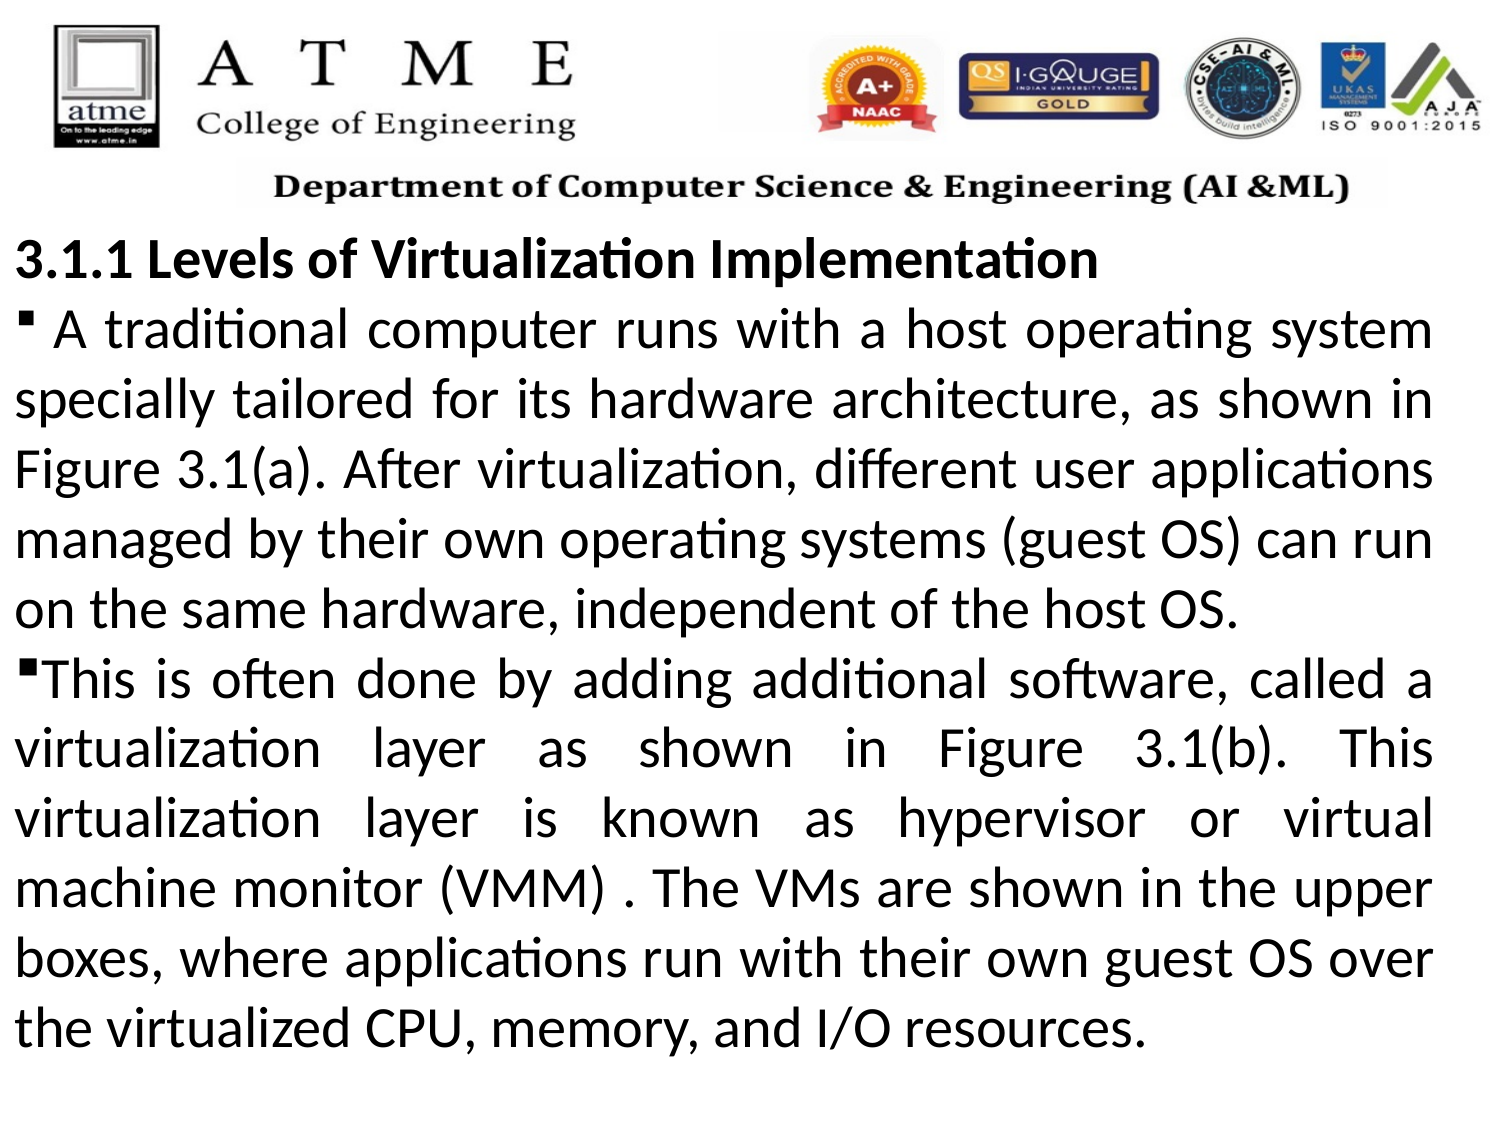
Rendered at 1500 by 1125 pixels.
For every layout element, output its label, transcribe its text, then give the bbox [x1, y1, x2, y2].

text_box 3.1.1 Levels of Virtualization Implementation A traditional computer runs with a host operating system specially tailored for its hardware architecture, as shown in Figure 3.1(a). After virtualization, different user applications managed by their own operating systems (guest OS) can run on the same hardware, independent of the host OS. This is often done by adding additional software, called a virtualization layer as shown in Figure 3.1(b). This virtualization layer is known as hypervisor or virtual machine monitor (VMM) . The VMs are shown in the upper boxes, where applications run with their own guest OS over the virtualized CPU, memory, and I/O resources. [0, 212, 1450, 1067]
picture [24, 0, 1500, 226]
